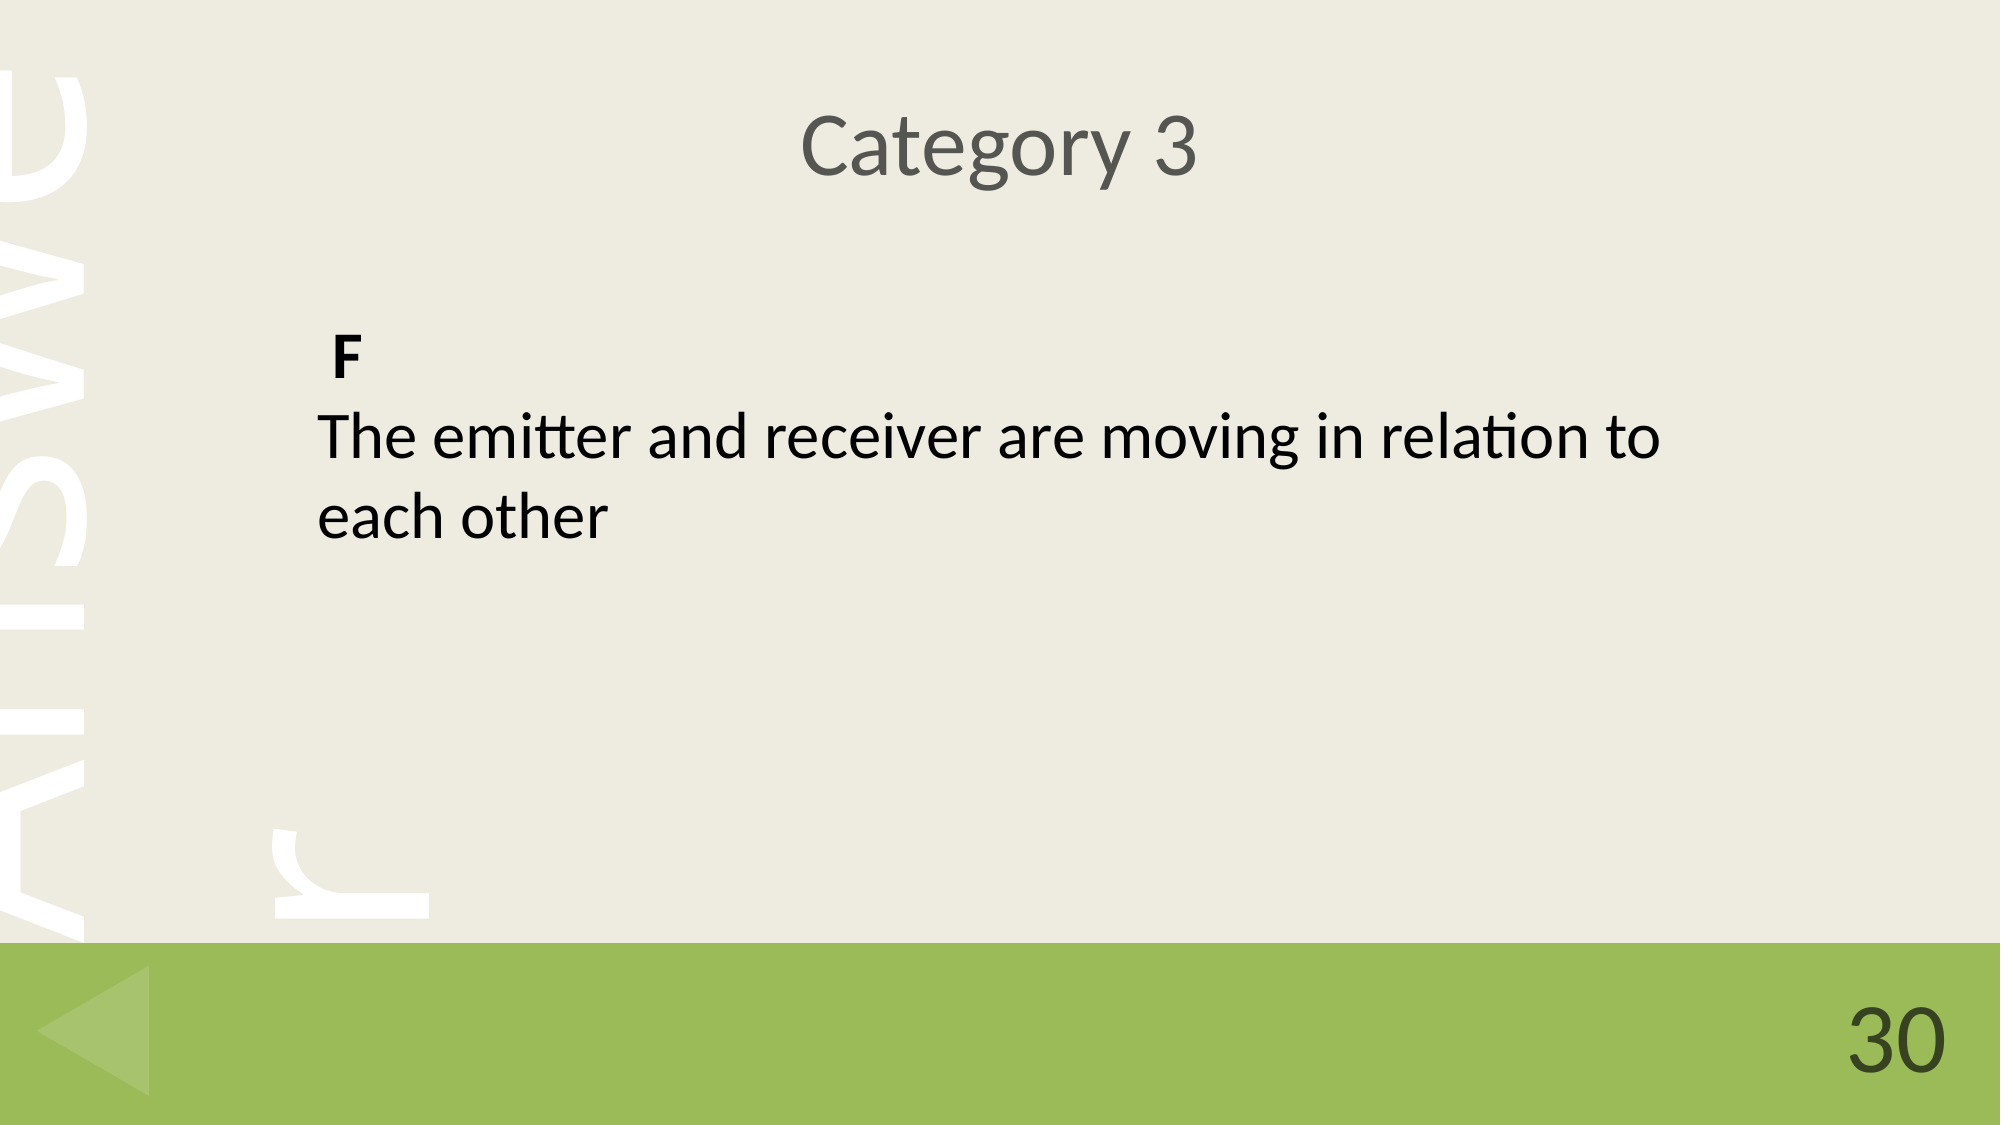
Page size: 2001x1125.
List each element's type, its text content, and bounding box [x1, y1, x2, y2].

list 30 [1494, 967, 1963, 1097]
title Category 3 [99, 45, 1900, 233]
list F The emitter and receiver are moving in relation to each other [302, 307, 1760, 636]
